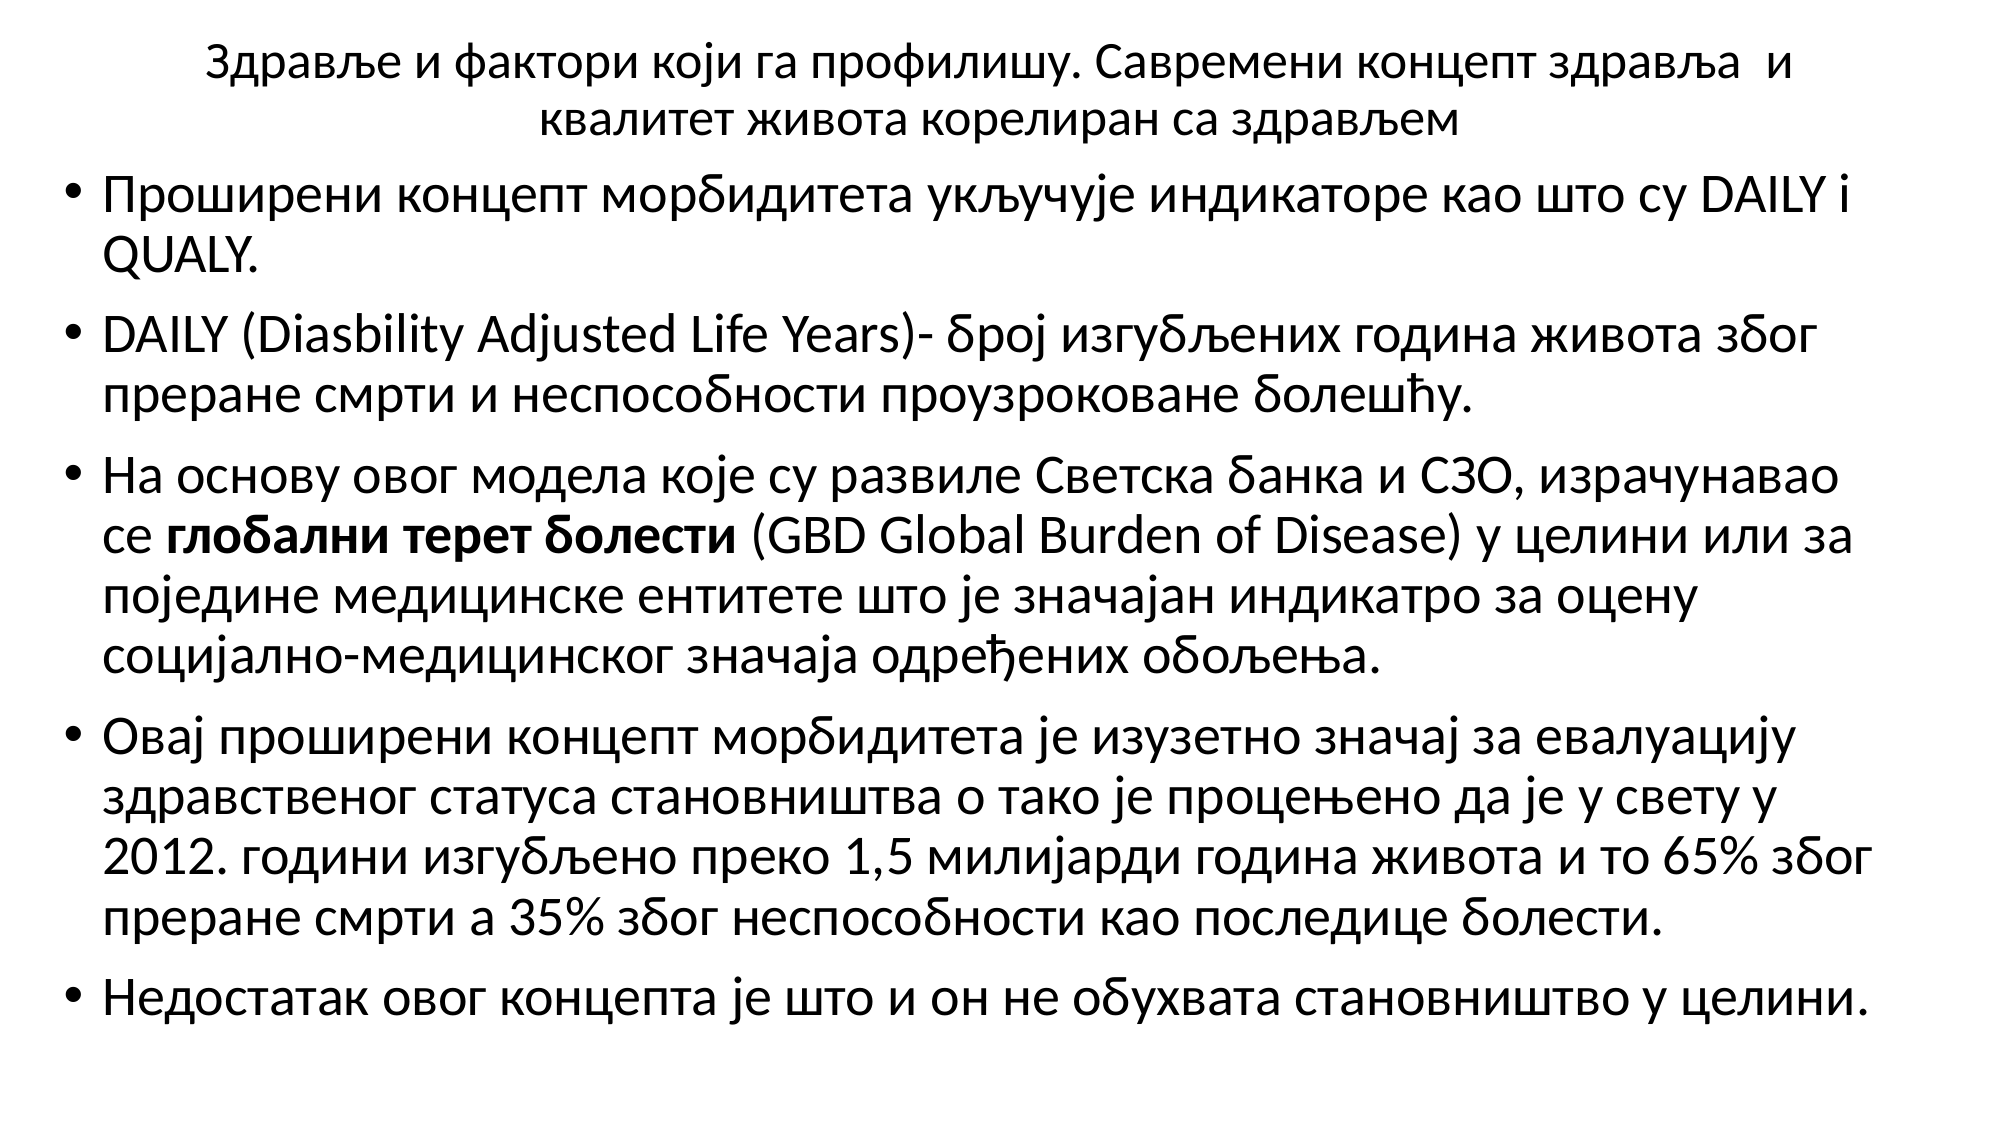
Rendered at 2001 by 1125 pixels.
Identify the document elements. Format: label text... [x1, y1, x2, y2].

list Проширени концепт морбидитета укључује индикаторе као што су DAILY i QUALY. DAILY (Diasbility Adjusted Life Years)- број изгубљених година живота због преране смрти и неспособности проузроковане болешћу. На основу овог модела које су развиле Светска банка и СЗО, израчунавао се глобални терет болести (GBD Global Burden of Disease) у целини или за поједине медицинске ентитете што је значајан индикатро за оцену социјално-медицинског значаја одређених обољења. Овај проширени концепт морбидитета је изузетно значај за евалуацију здравственог статуса становништва о тако је процењено да је у свету у 2012. години изгубљено преко 1,5 милијарди година живота и то 65% због преране смрти а 35% због неспособности као последице болести. Недостатак овог концепта је што и он не обухвата становништво у целини. [48, 156, 1906, 1067]
title Здравље и фактори који га профилишу. Савремени концепт здравља и квалитет живота корелиран са здрављем [137, 25, 1863, 155]
